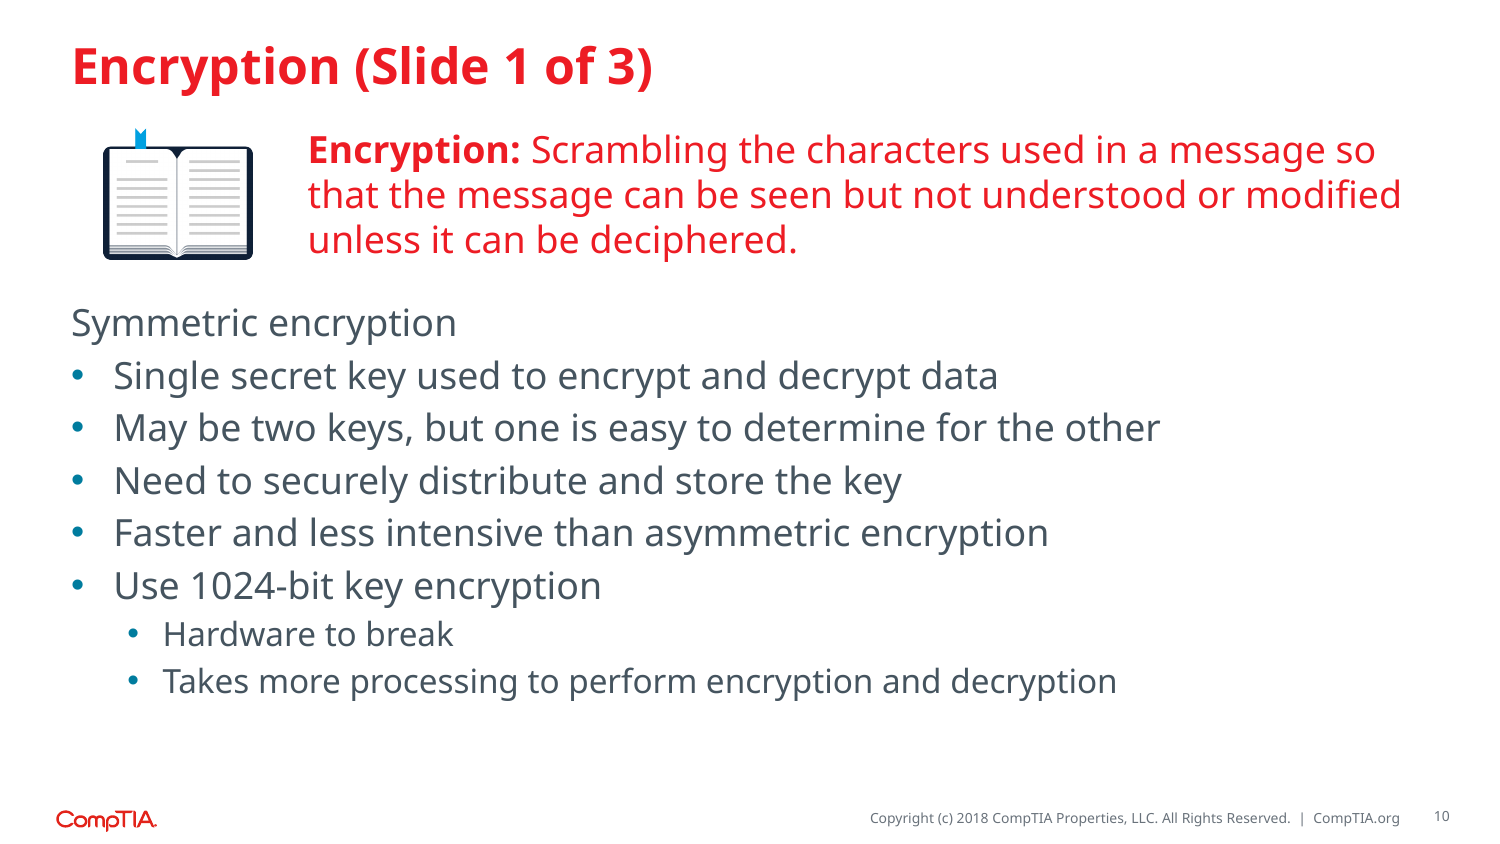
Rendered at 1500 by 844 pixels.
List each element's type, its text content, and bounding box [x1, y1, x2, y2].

picture [103, 128, 253, 260]
list Encryption: Scrambling the characters used in a message so that the message can be seen but not understood or modified unless it can be deciphered. [292, 119, 1450, 213]
title Encryption (Slide 1 of 3) [56, 12, 1444, 117]
list Symmetric encryption Single secret key used to encrypt and decrypt data May be two keys, but one is easy to determine for the other Need to securely distribute and store the key Faster and less intensive than asymmetric encryption Use 1024-bit key encryption Hardware to break Takes more processing to perform encryption and decryption [56, 291, 1444, 777]
slide_number 10 [1407, 800, 1450, 835]
